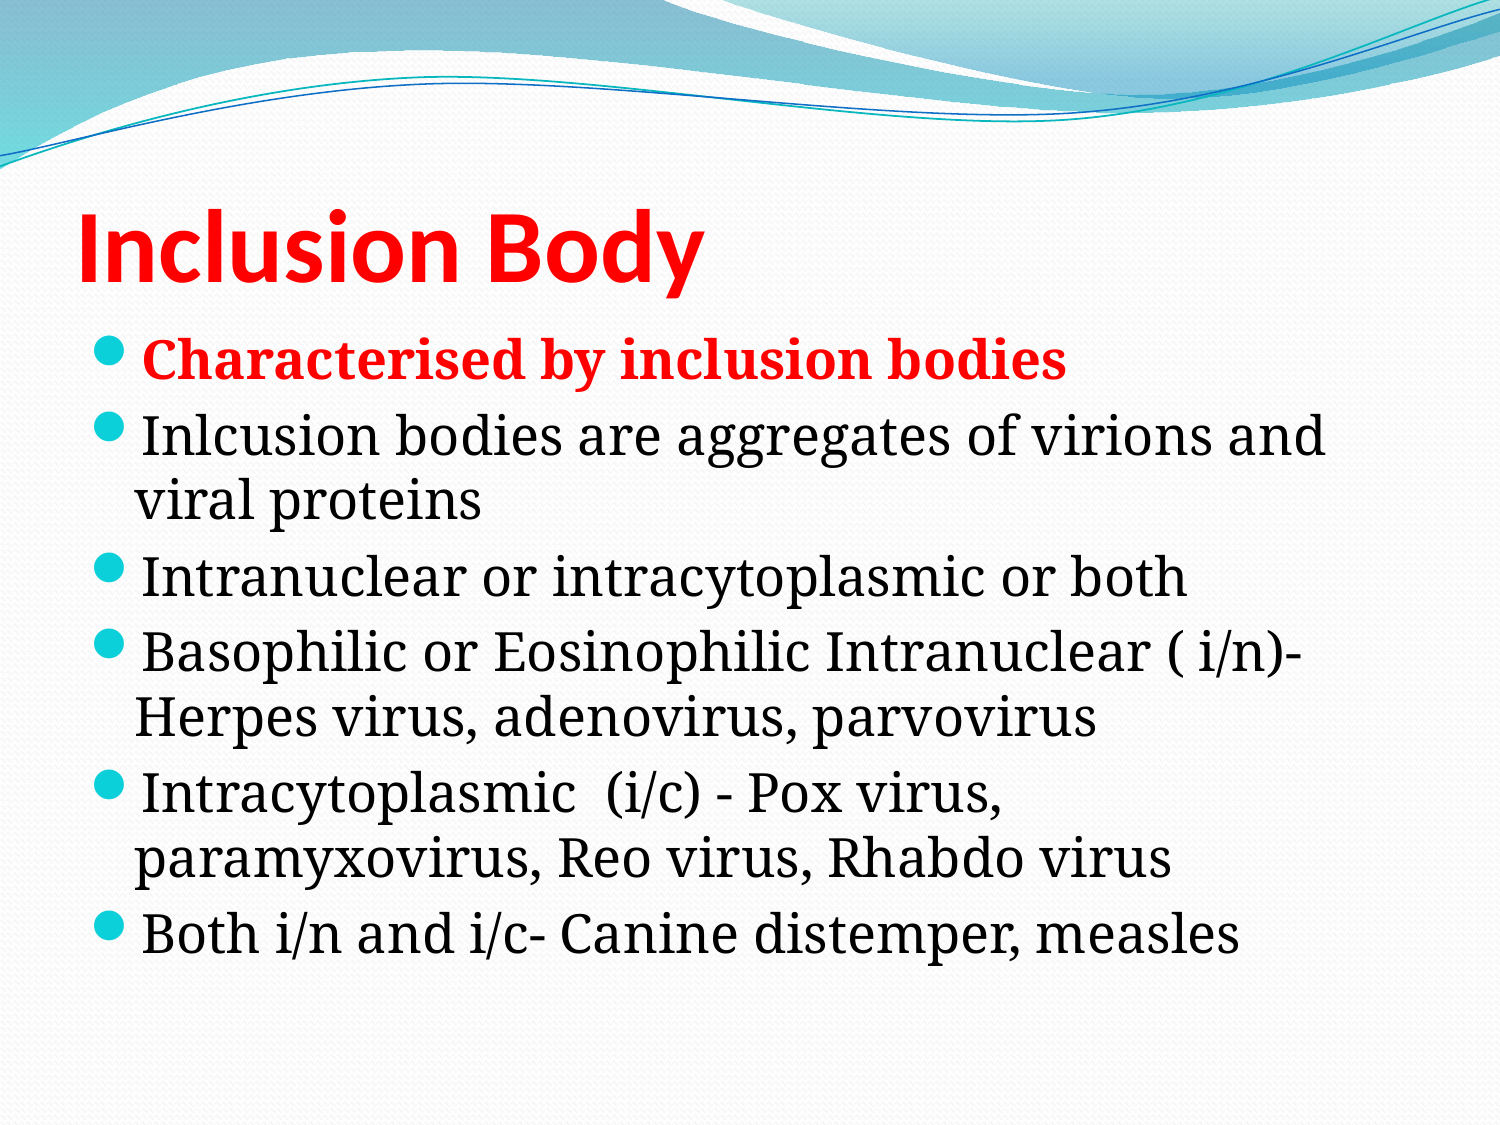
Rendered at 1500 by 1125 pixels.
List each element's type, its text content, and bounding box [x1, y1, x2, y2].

title Inclusion Body [75, 115, 1425, 303]
list Characterised by inclusion bodies Inlcusion bodies are aggregates of virions and viral proteins Intranuclear or intracytoplasmic or both Basophilic or Eosinophilic Intranuclear ( i/n)- Herpes virus, adenovirus, parvovirus Intracytoplasmic (i/c) - Pox virus, paramyxovirus, Reo virus, Rhabdo virus Both i/n and i/c- Canine distemper, measles [75, 317, 1425, 1038]
